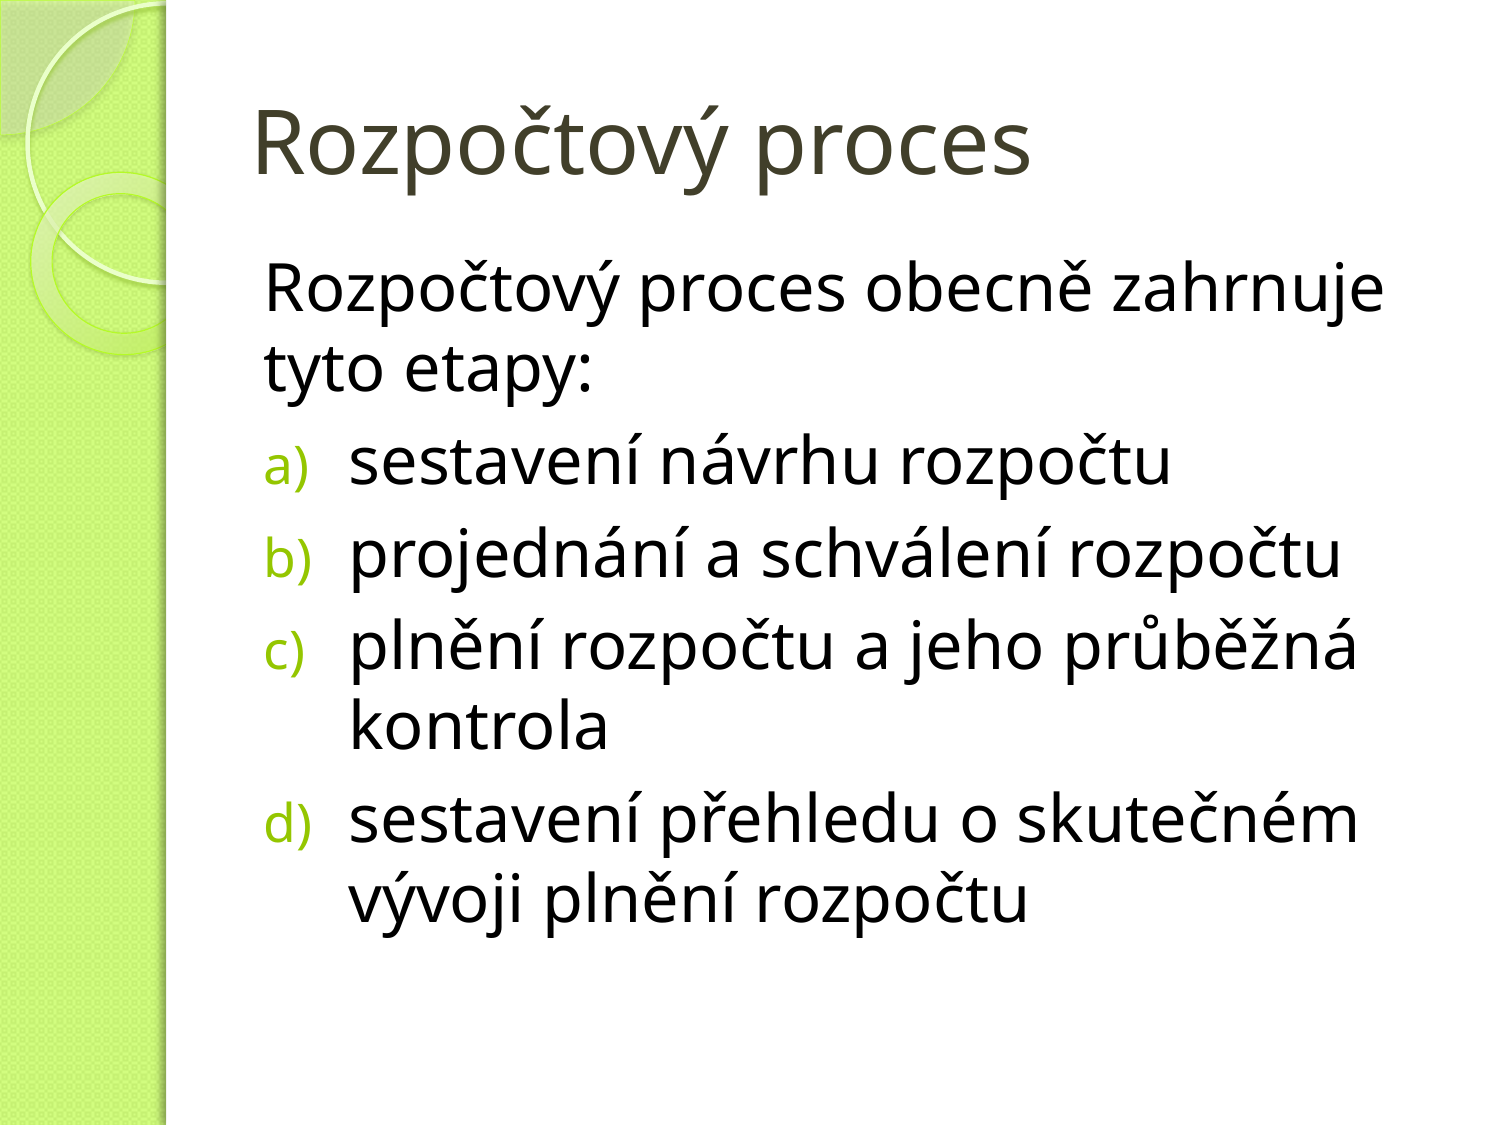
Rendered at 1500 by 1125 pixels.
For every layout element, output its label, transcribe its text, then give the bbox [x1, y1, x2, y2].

title Rozpočtový proces [235, 45, 1466, 233]
list Rozpočtový proces obecně zahrnuje tyto etapy: sestavení návrhu rozpočtu projednání a schválení rozpočtu plnění rozpočtu a jeho průběžná kontrola sestavení přehledu o skutečném vývoji plnění rozpočtu [235, 237, 1466, 1025]
